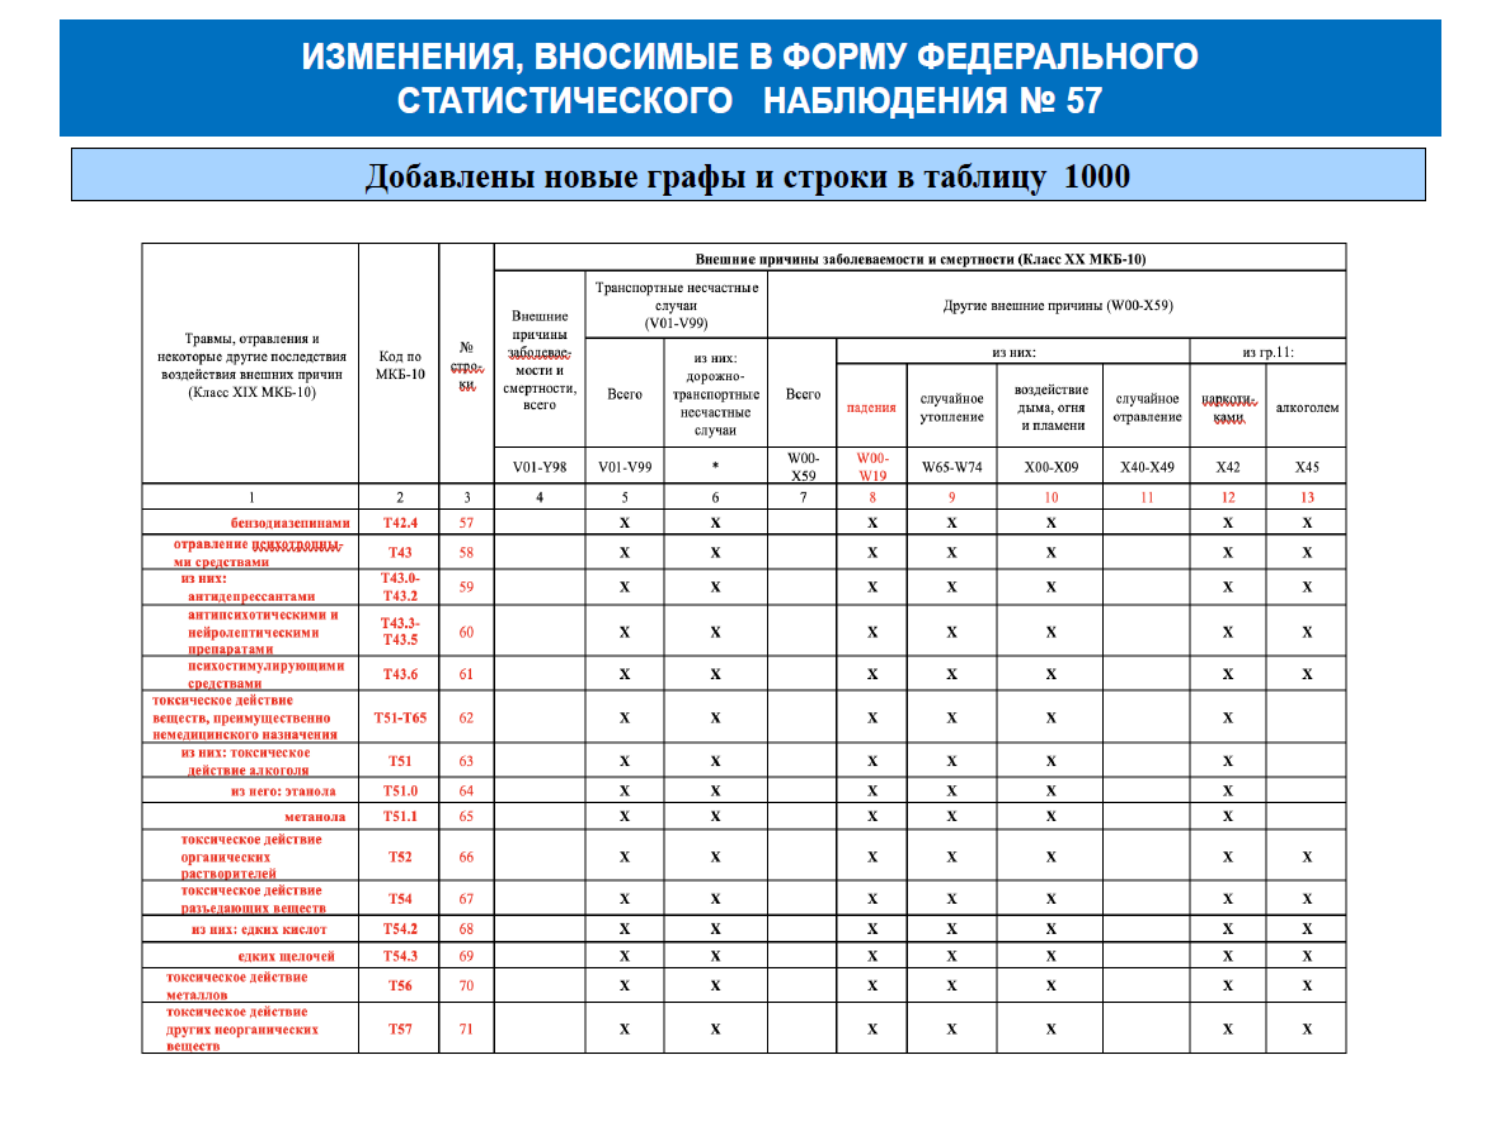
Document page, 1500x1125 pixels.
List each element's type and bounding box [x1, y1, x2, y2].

list [0, 0, 1500, 1105]
